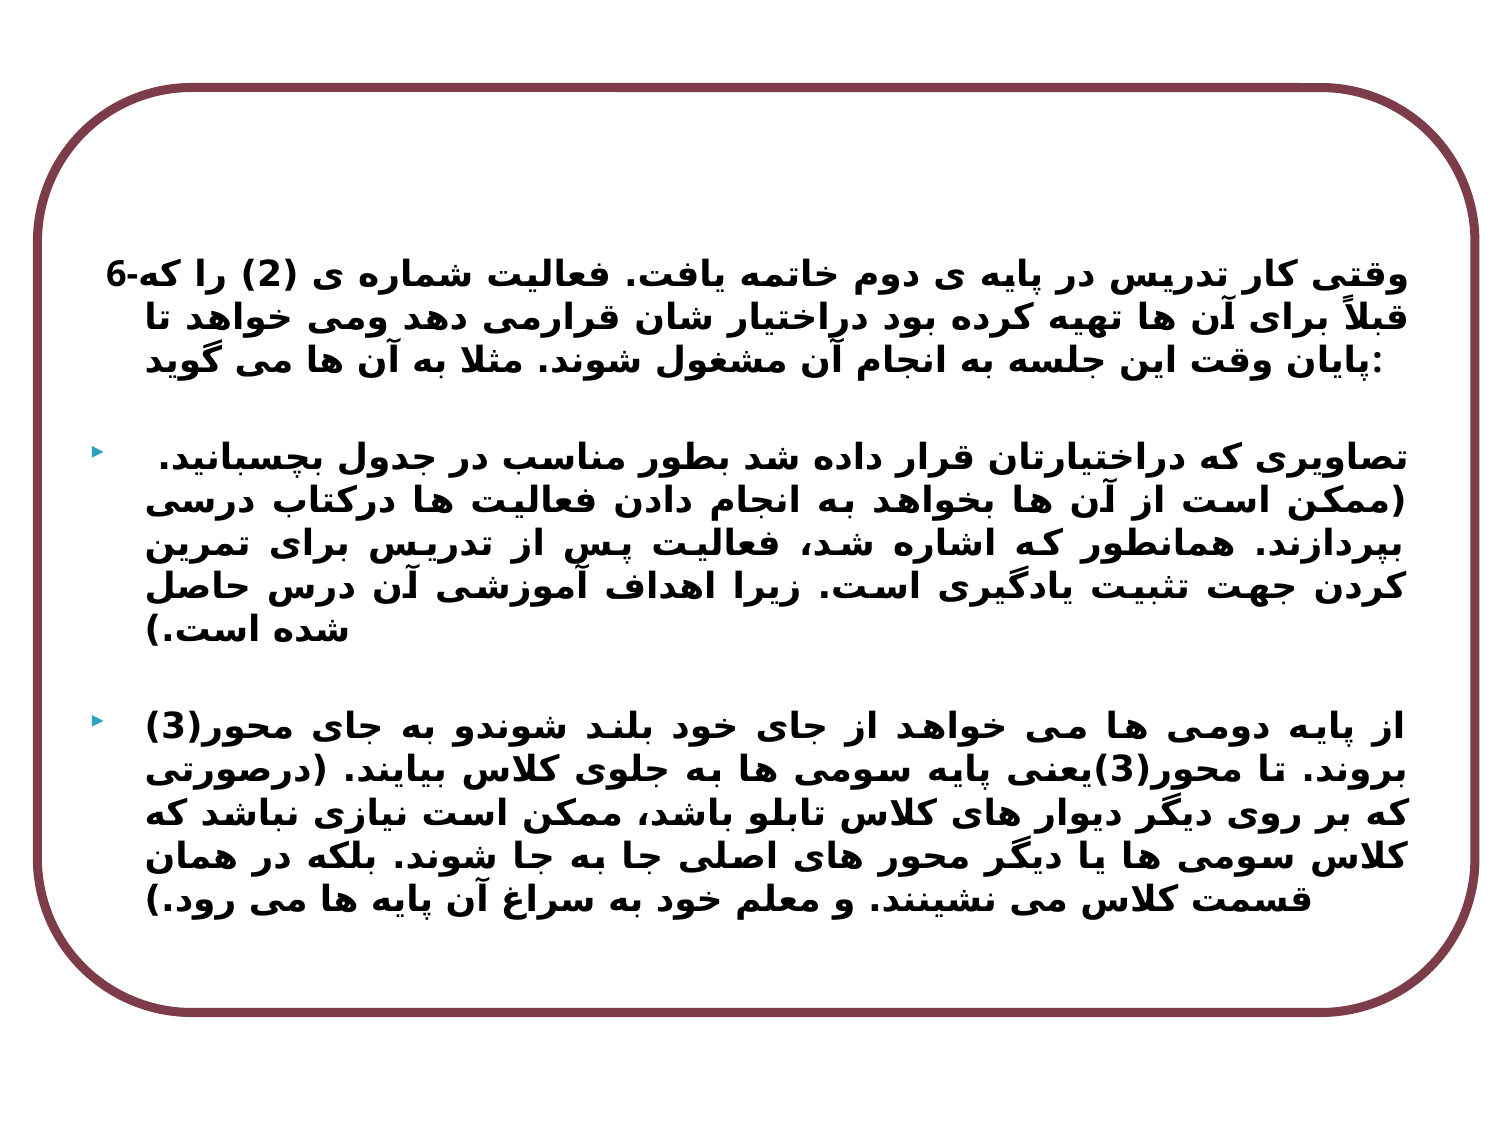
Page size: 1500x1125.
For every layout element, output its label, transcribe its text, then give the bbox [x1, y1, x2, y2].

list 6-وقتی کار تدریس در پایه ی دوم خاتمه یافت. فعالیت شماره ی (2) را که قبلاً برای آن ها تهیه کرده بود دراختیار شان قرارمی دهد ومی خواهد تا پایان وقت این جلسه به انجام آن مشغول شوند. مثلا به آن ها می گوید: تصاویری که دراختیارتان قرار داده شد بطور مناسب در جدول بچسبانید. (ممکن است از آن ها بخواهد به انجام دادن فعالیت ها درکتاب درسی بپردازند. همانطور که اشاره شد، فعالیت پس از تدریس برای تمرین کردن جهت تثبیت یادگیری است. زیرا اهداف آموزشی آن درس حاصل شده است.) از پایه دومی ها می خواهد از جای خود بلند شوندو به جای محور(3) بروند. تا محور(3)یعنی پایه سومی ها به جلوی کلاس بیایند. (درصورتی که بر روی دیگر دیوار های کلاس تابلو باشد، ممکن است نیازی نباشد که کلاس سومی ها یا دیگر محور های اصلی جا به جا شوند. بلکه در همان قسمت کلاس می نشینند. و معلم خود به سراغ آن پایه ها می رود.) [75, 243, 1425, 986]
text_box [32, 82, 1480, 978]
text_box [97, 986, 1416, 1018]
